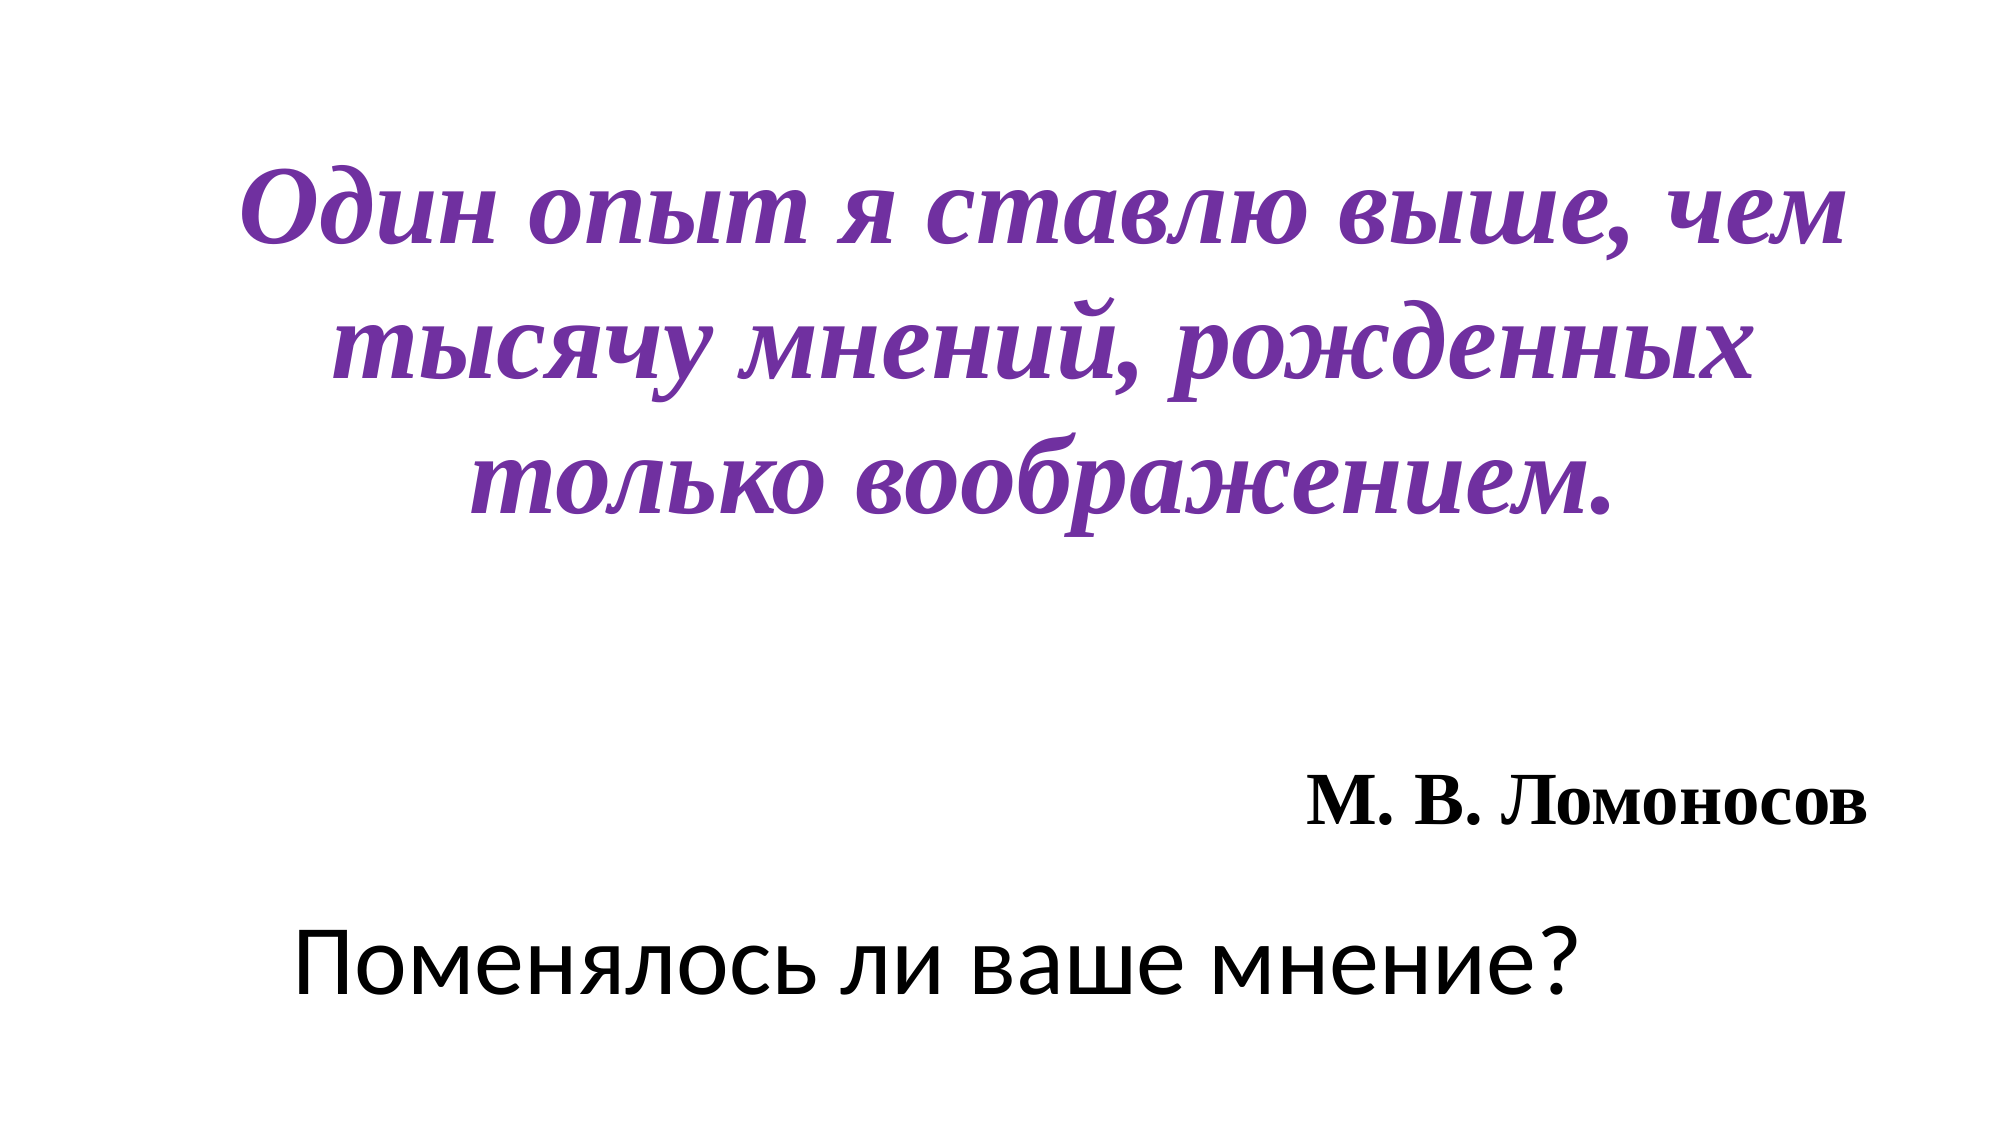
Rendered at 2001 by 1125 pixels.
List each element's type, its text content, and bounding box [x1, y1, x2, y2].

text_box Один опыт я ставлю выше, чем тысячу мнений, рожденных только воображением. [176, 123, 1913, 544]
text_box Поменялось ли ваше мнение? [277, 887, 1913, 1023]
text_box М. В. Ломоносов [1291, 742, 1885, 847]
